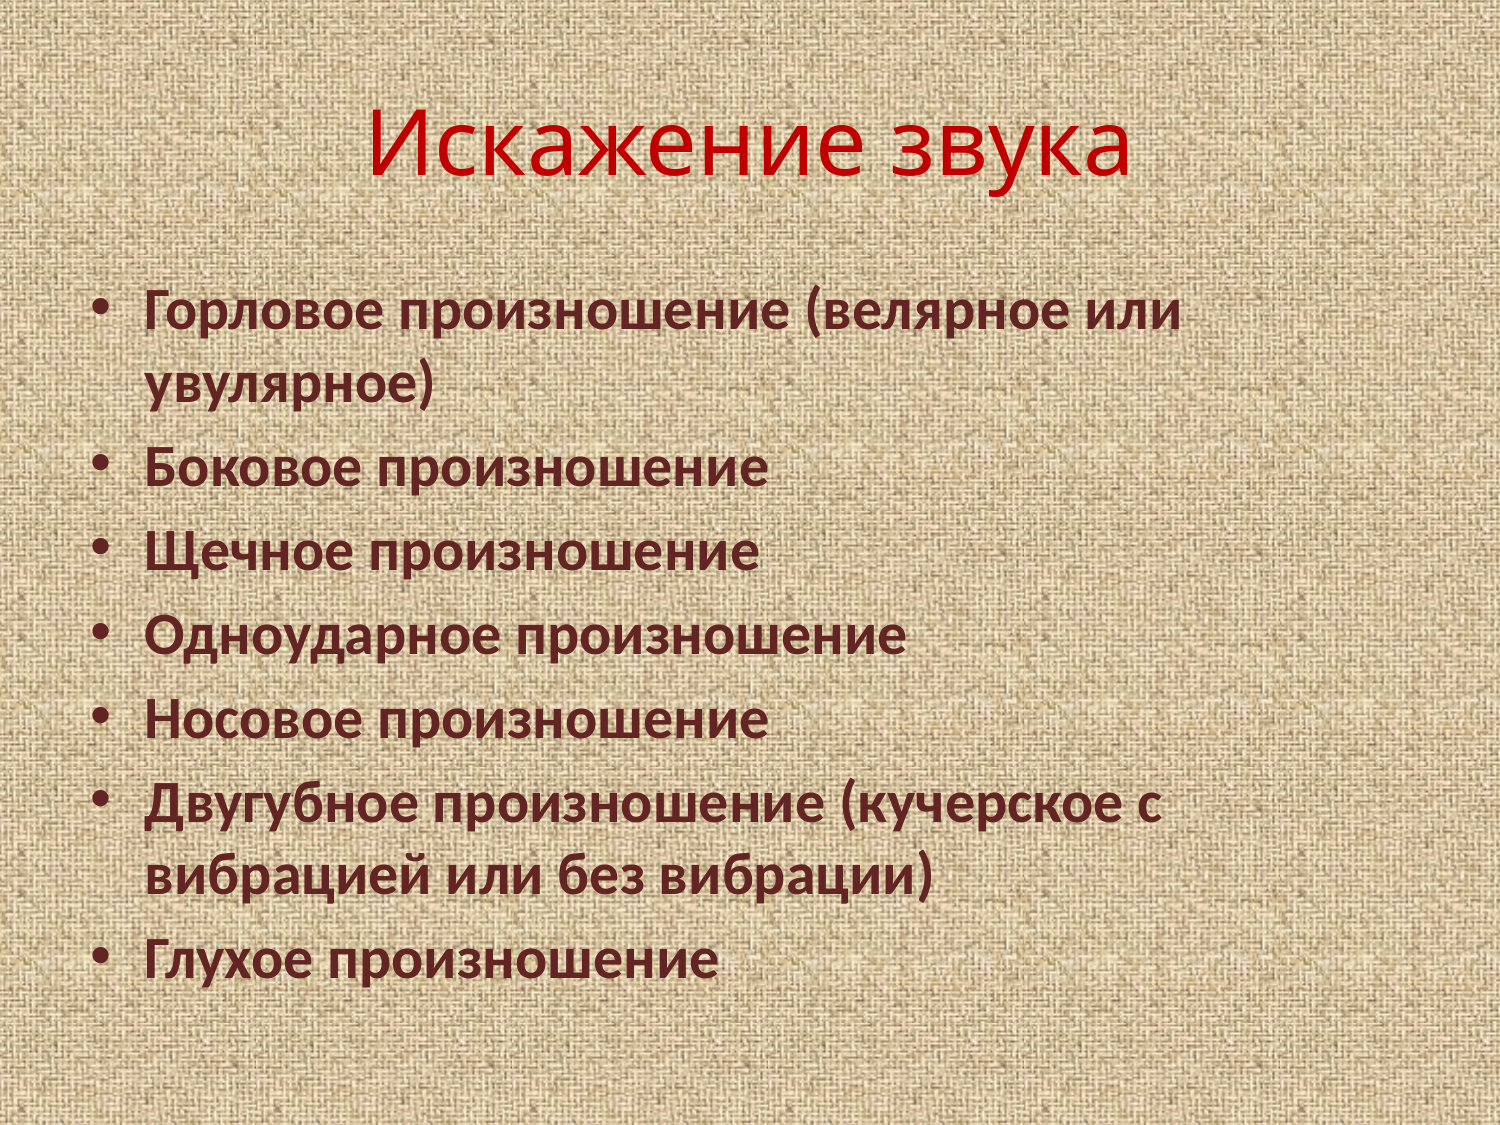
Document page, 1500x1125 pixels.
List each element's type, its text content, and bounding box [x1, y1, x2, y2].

title Искажение звука [75, 45, 1425, 233]
list Горловое произношение (велярное или увулярное) Боковое произношение Щечное произношение Одноударное произношение Носовое произношение Двугубное произношение (кучерское с вибрацией или без вибрации) Глухое произношение [75, 262, 1425, 1005]
